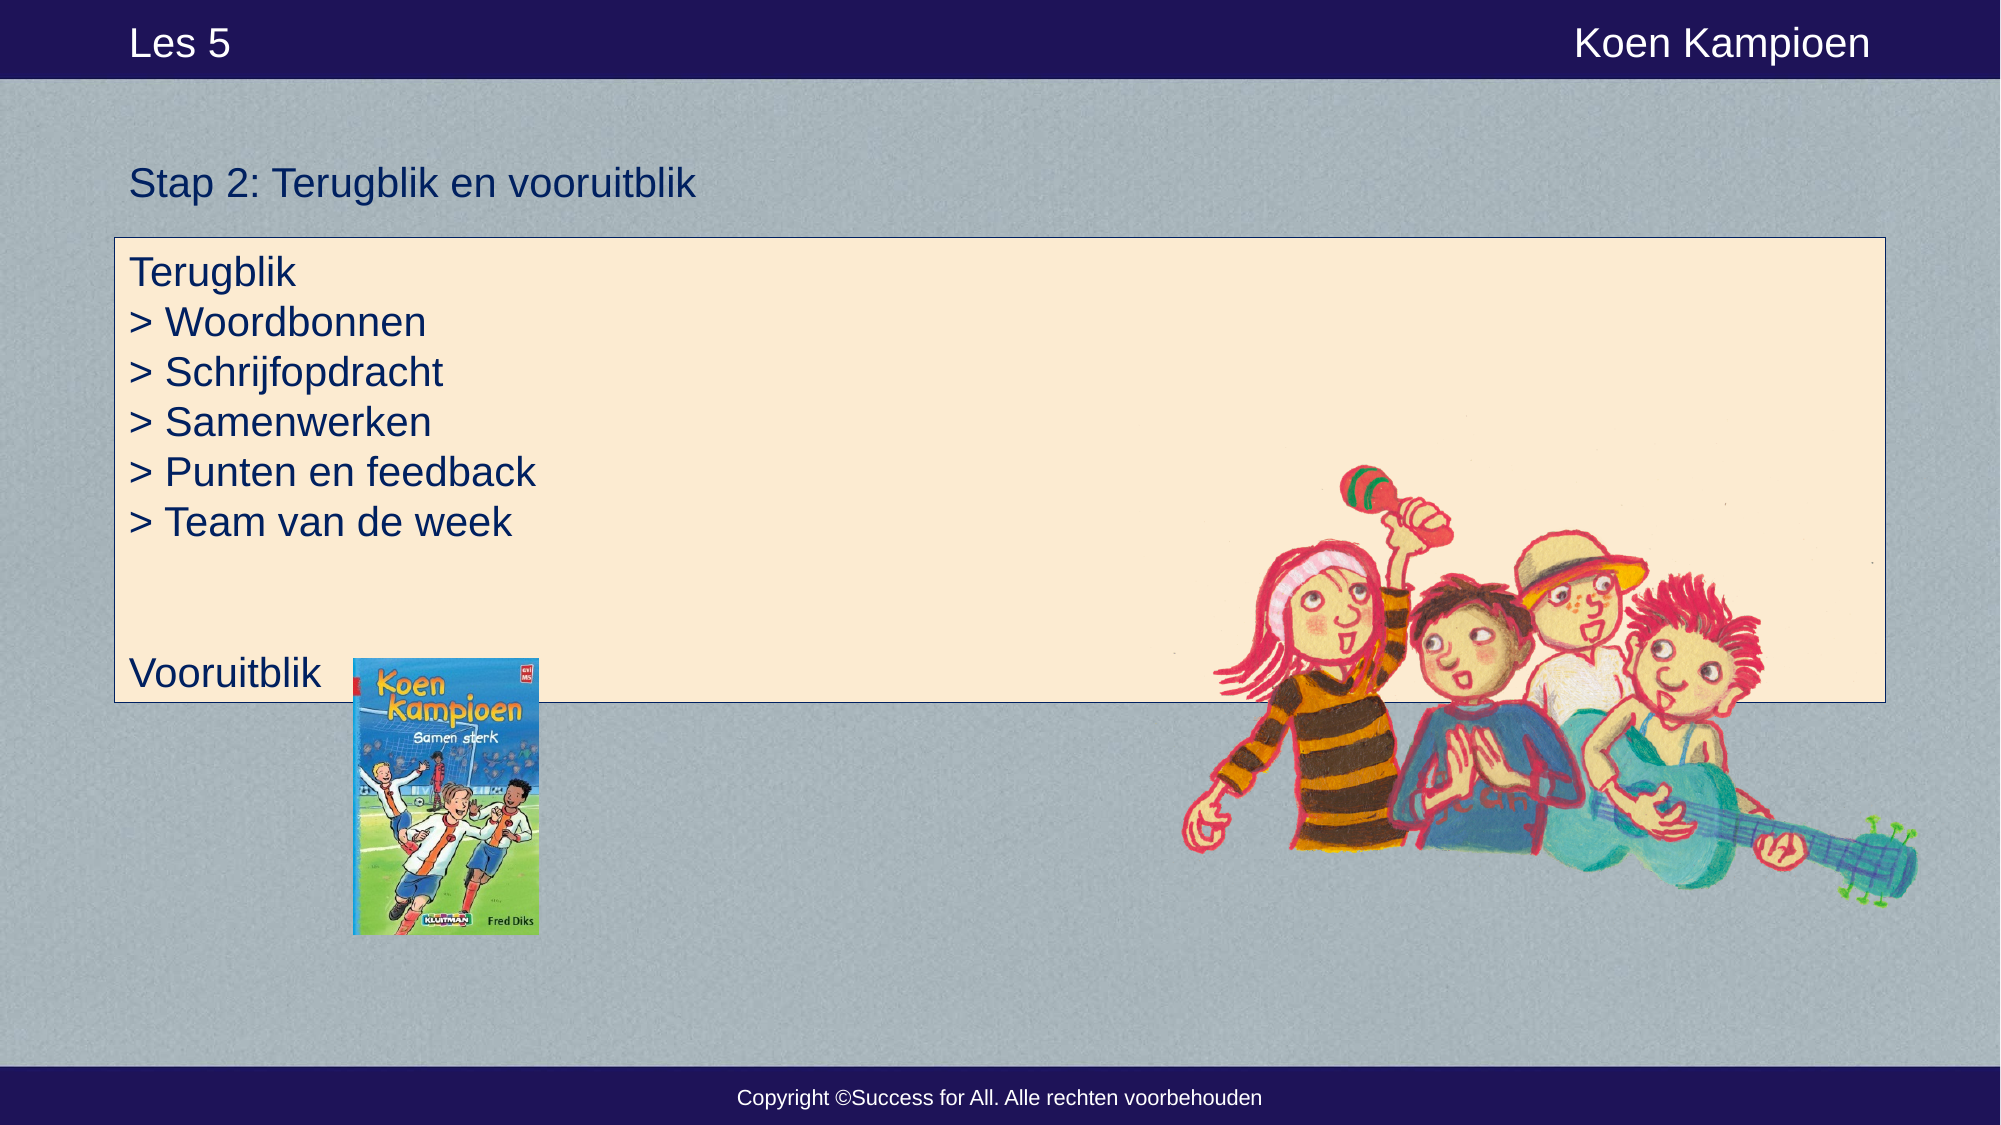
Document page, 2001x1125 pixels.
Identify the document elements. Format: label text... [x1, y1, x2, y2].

picture [0, 0, 2001, 1125]
text_box Terugblik > Woordbonnen > Schrijfopdracht > Samenwerken > Punten en feedback > Team van de week Vooruitblik [114, 237, 1886, 703]
text_box Stap 2: Terugblik en vooruitblik [113, 148, 1635, 214]
text_box Copyright ©Success for All. Alle rechten voorbehouden [0, 1076, 2000, 1125]
text_box Koen Kampioen [999, 8, 1886, 73]
text_box Les 5 [114, 8, 354, 73]
